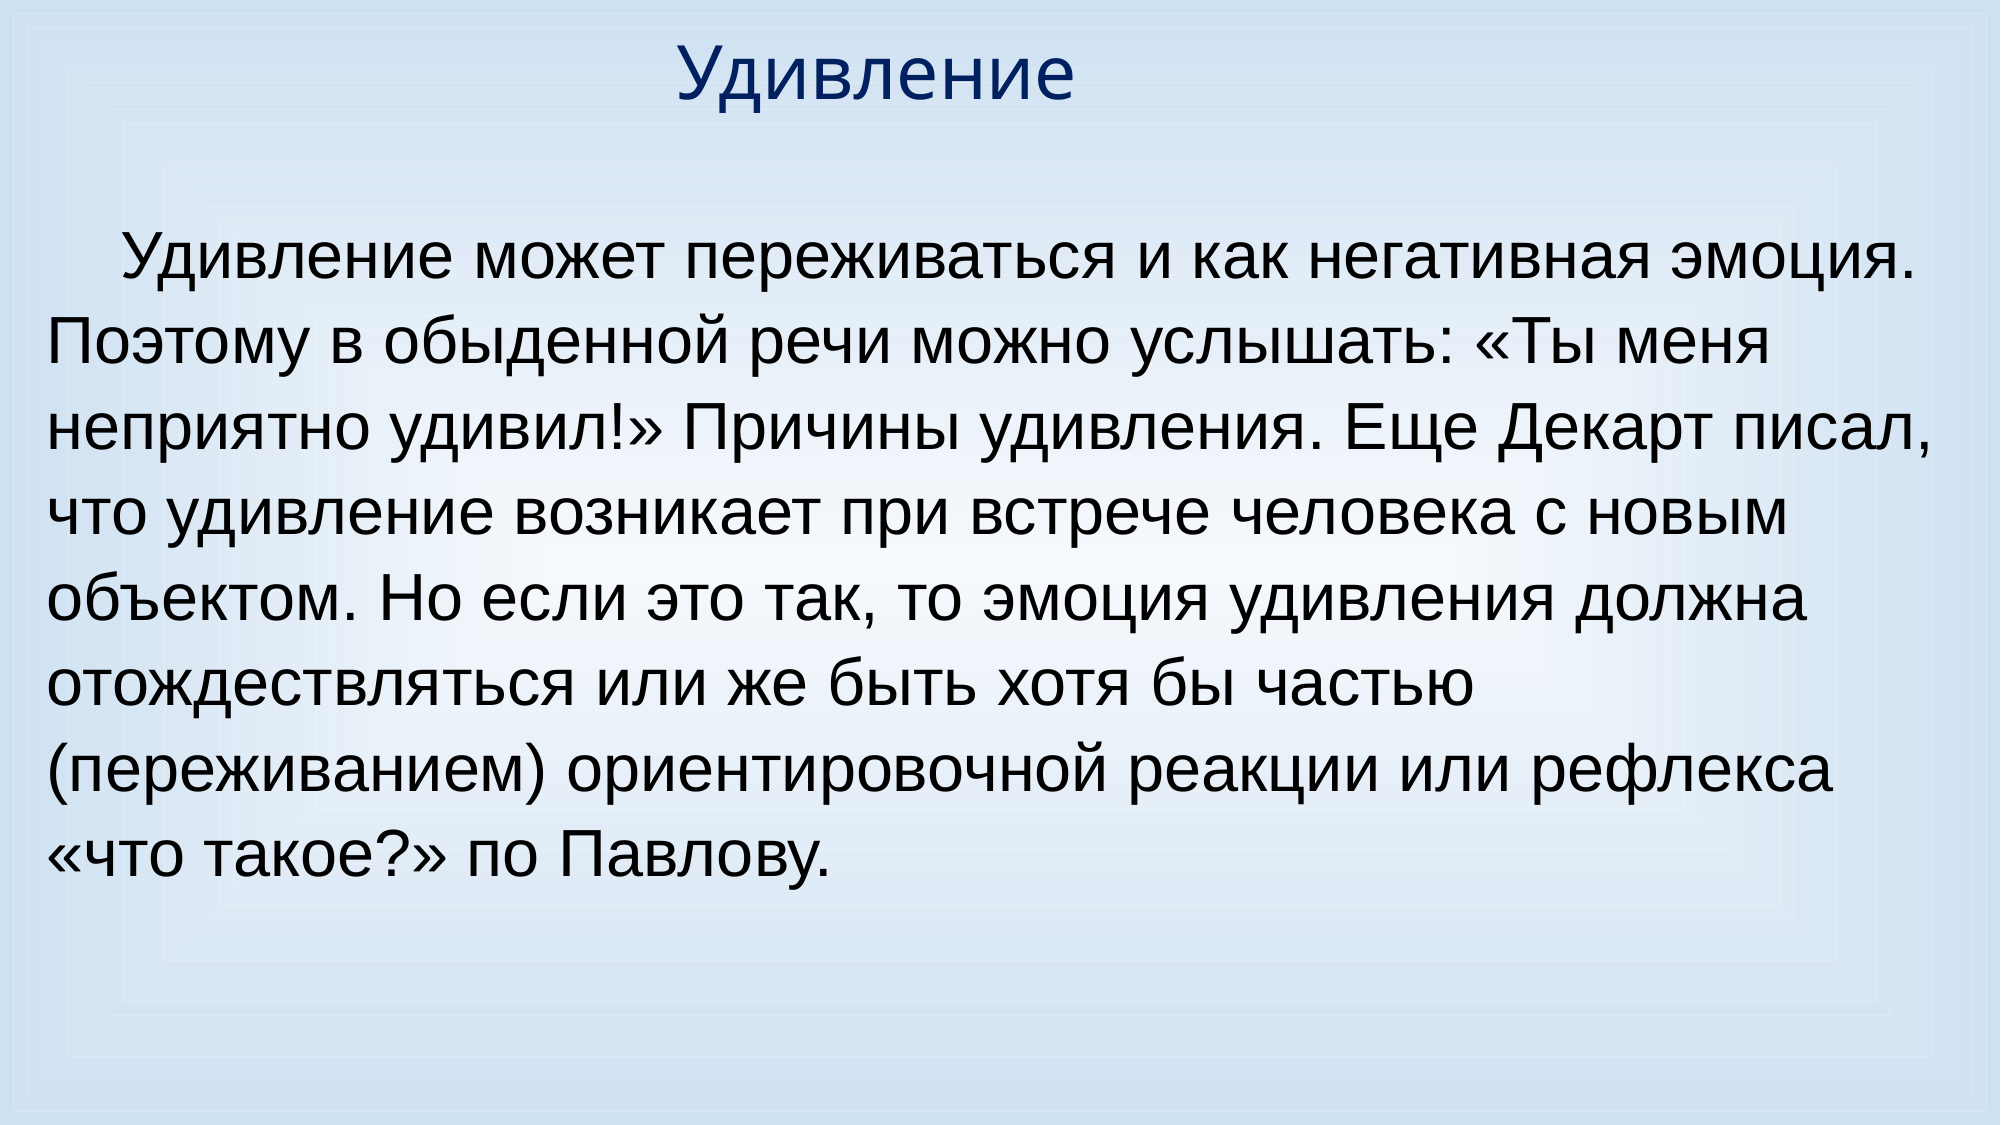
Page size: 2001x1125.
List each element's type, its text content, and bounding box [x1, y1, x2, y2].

text_box Удивление может переживаться и как негативная эмоция. Поэтому в обыденной речи можно услышать: «Ты меня неприятно удивил!» Причины удивления. Еще Декарт писал, что удивление возникает при встрече человека с новым объектом. Но если это так, то эмоция удивления должна отождествляться или же быть хотя бы частью (переживанием) ориентировочной реакции или рефлекса «что такое?» по Павлову. [32, 0, 2000, 995]
text_box Удивление [661, 17, 1404, 122]
